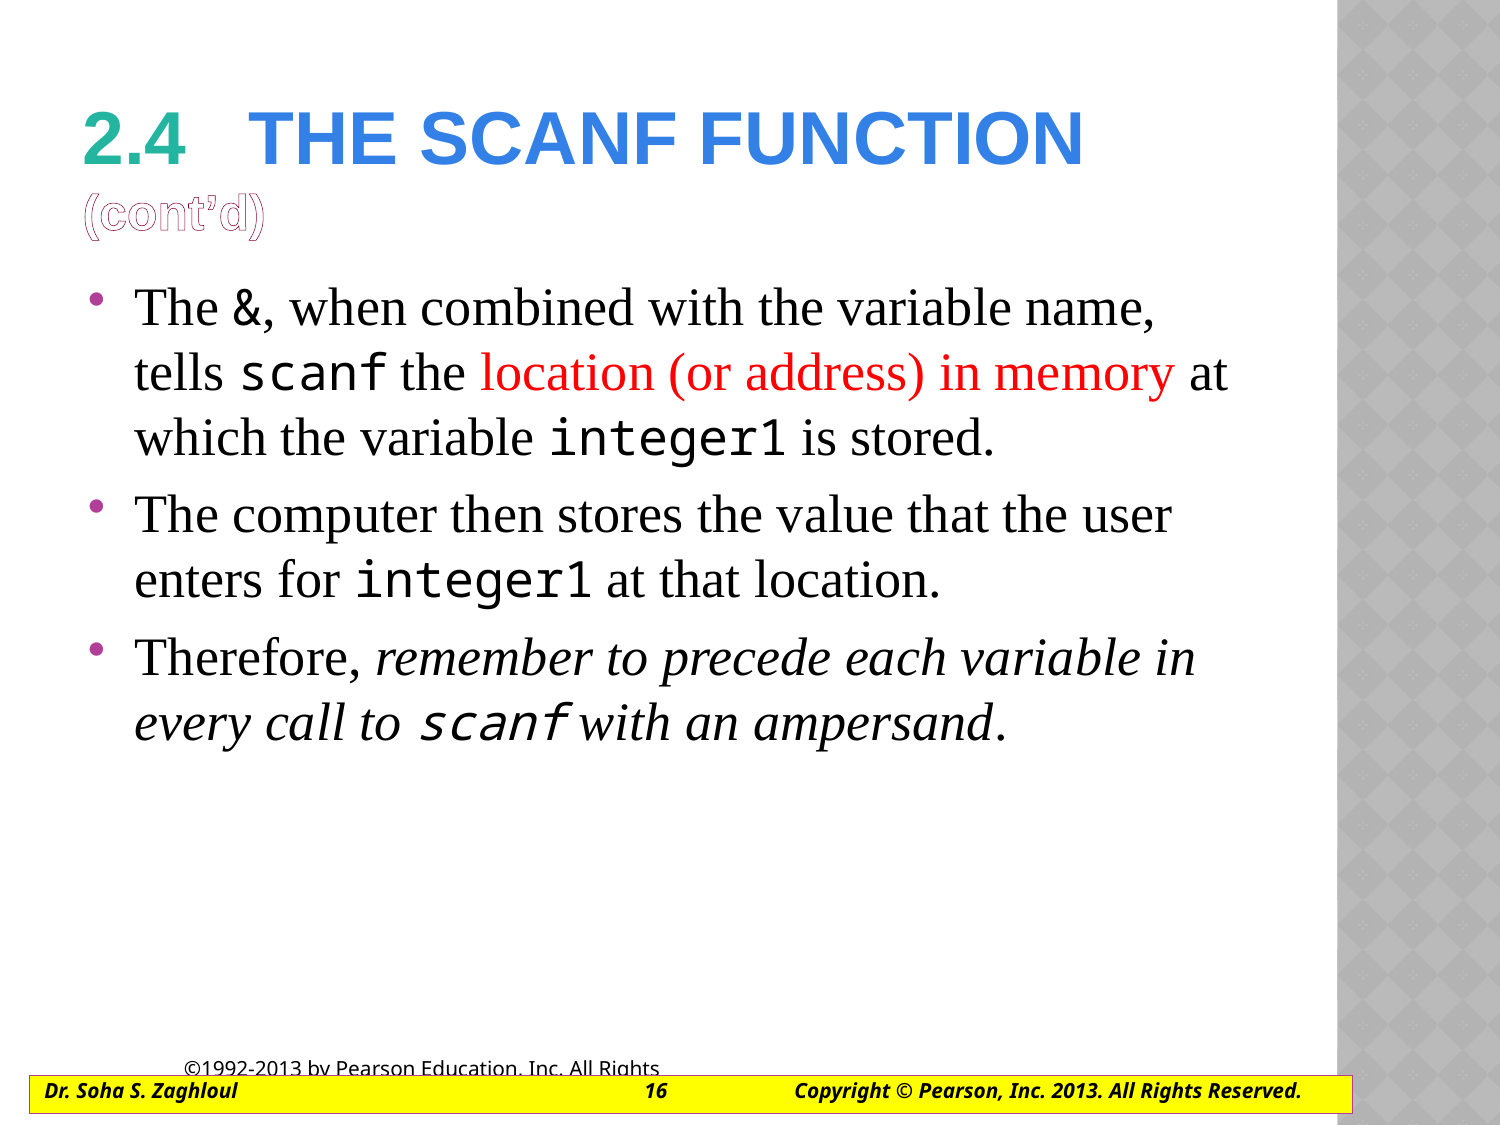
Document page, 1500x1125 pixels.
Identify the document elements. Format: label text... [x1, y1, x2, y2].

list The &, when combined with the variable name, tells scanf the location (or address) in memory at which the variable integer1 is stored. The computer then stores the value that the user enters for integer1 at that location. Therefore, remember to precede each variable in every call to scanf with an ampersand. [75, 264, 1263, 1059]
title 2.4 the scanf FUNCTION (cont’d) [75, 52, 1263, 240]
text_box Dr. Soha S. Zaghloul 16 Copyright © Pearson, Inc. 2013. All Rights Reserved. [29, 1075, 1353, 1114]
